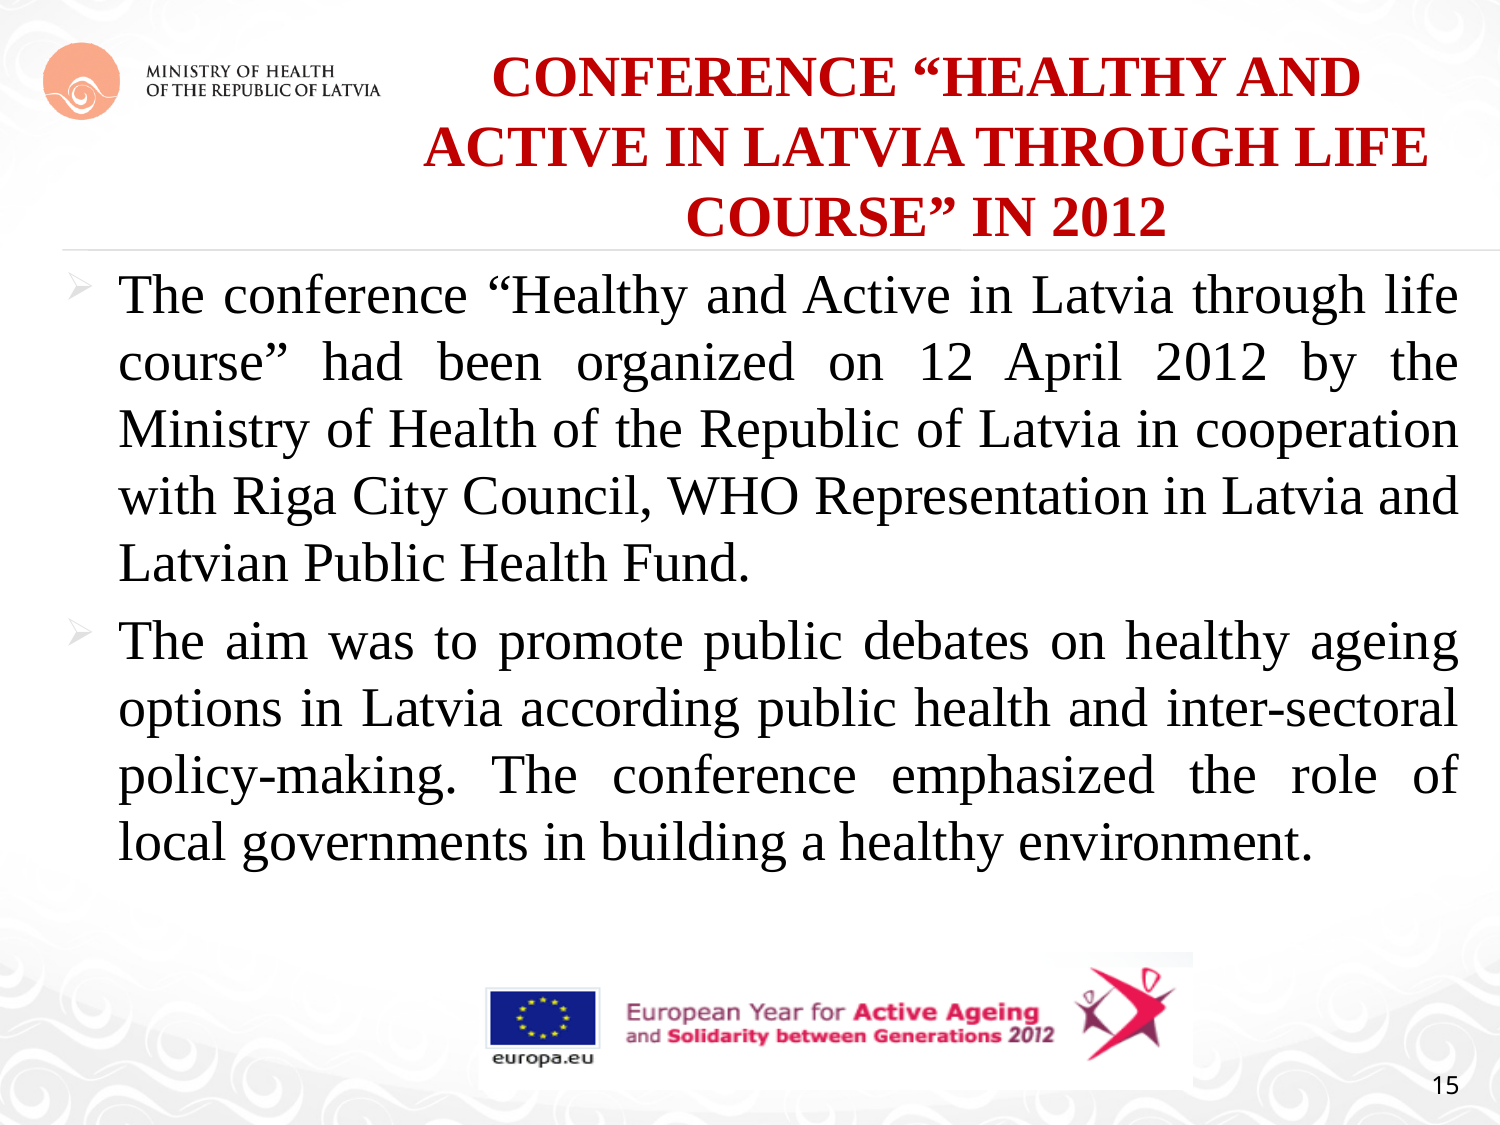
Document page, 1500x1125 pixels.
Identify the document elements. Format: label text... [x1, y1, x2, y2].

slide_number 15 [1350, 1061, 1475, 1103]
picture [477, 951, 1194, 1090]
list The conference “Healthy and Active in Latvia through life course” had been organized on 12 April 2012 by the Ministry of Health of the Republic of Latvia in cooperation with Riga City Council, WHO Representation in Latvia and Latvian Public Health Fund. The aim was to promote public debates on healthy ageing options in Latvia according public health and inter-sectoral policy-making. The conference emphasized the role of local governments in building a healthy environment. [50, 249, 1475, 988]
picture [0, 0, 1500, 1125]
title Conference “Healthy and active in Latvia through life course” in 2012 [383, 30, 1471, 249]
